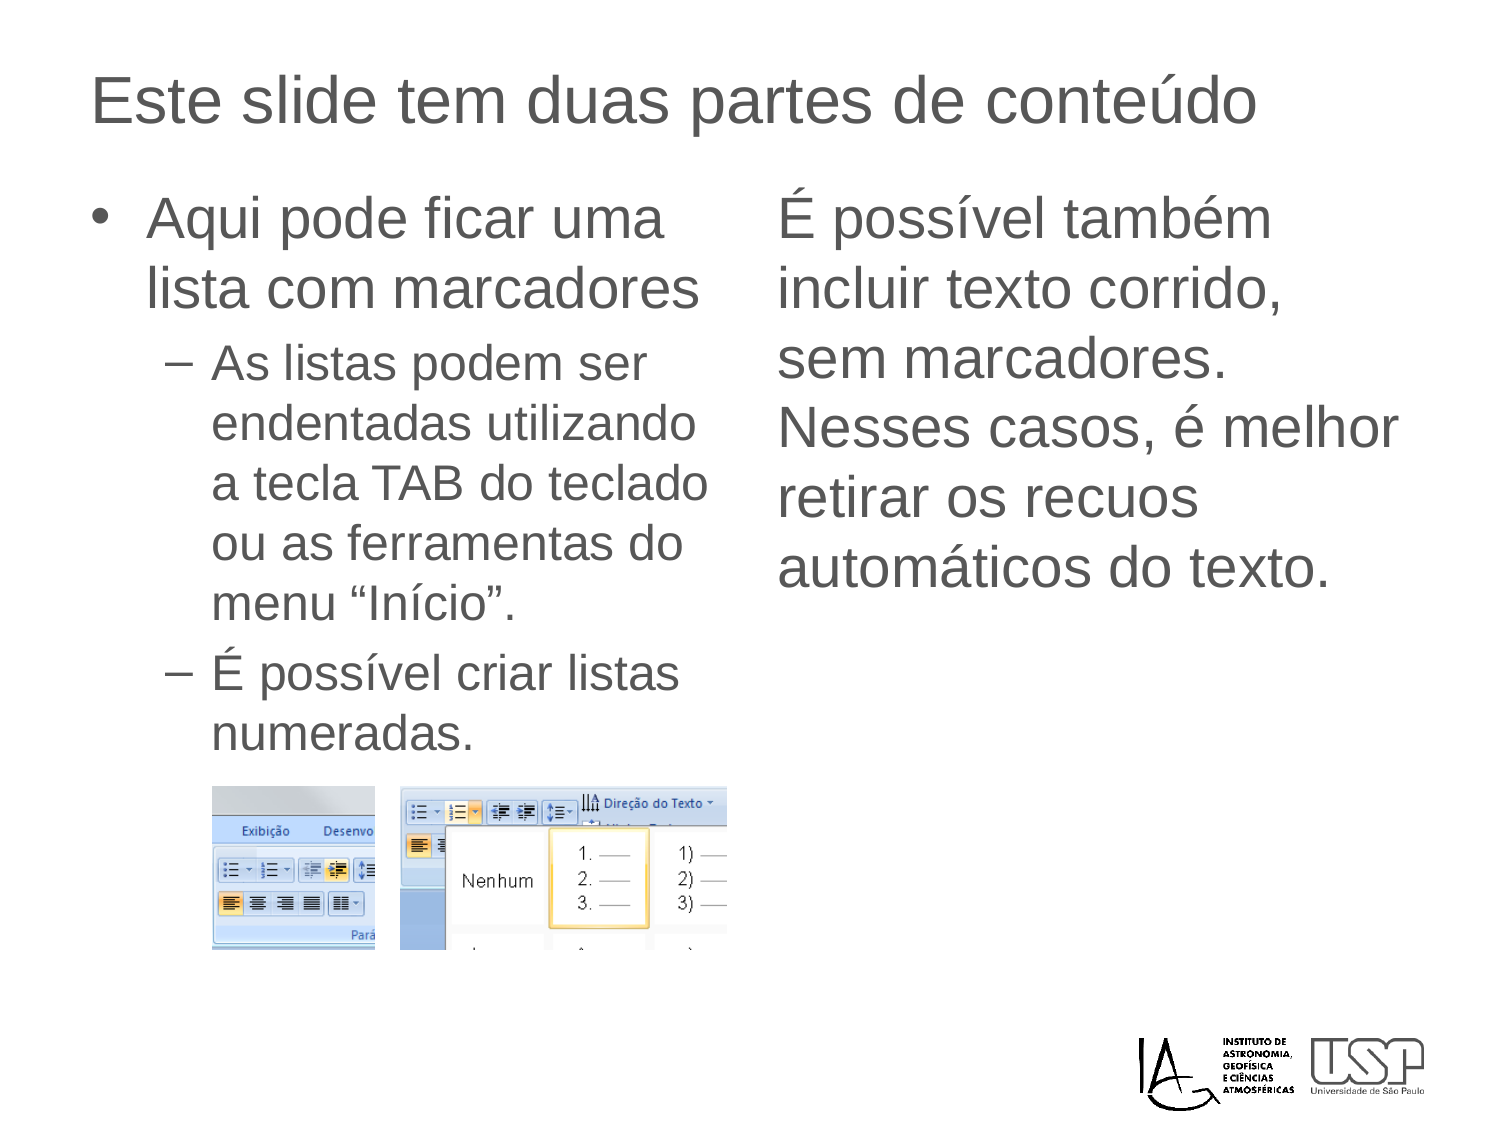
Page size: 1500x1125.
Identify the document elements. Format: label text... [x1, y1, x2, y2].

picture [400, 786, 727, 950]
picture [1139, 1038, 1294, 1111]
list Aqui pode ficar uma lista com marcadores As listas podem ser endentadas utilizando a tecla TAB do teclado ou as ferramentas do menu “Início”. É possível criar listas numeradas. [75, 172, 738, 1005]
title Este slide tem duas partes de conteúdo [75, 45, 1425, 149]
picture [211, 786, 375, 950]
list É possível também incluir texto corrido, sem marcadores. Nesses casos, é melhor retirar os recuos automáticos do texto. [762, 172, 1425, 1005]
